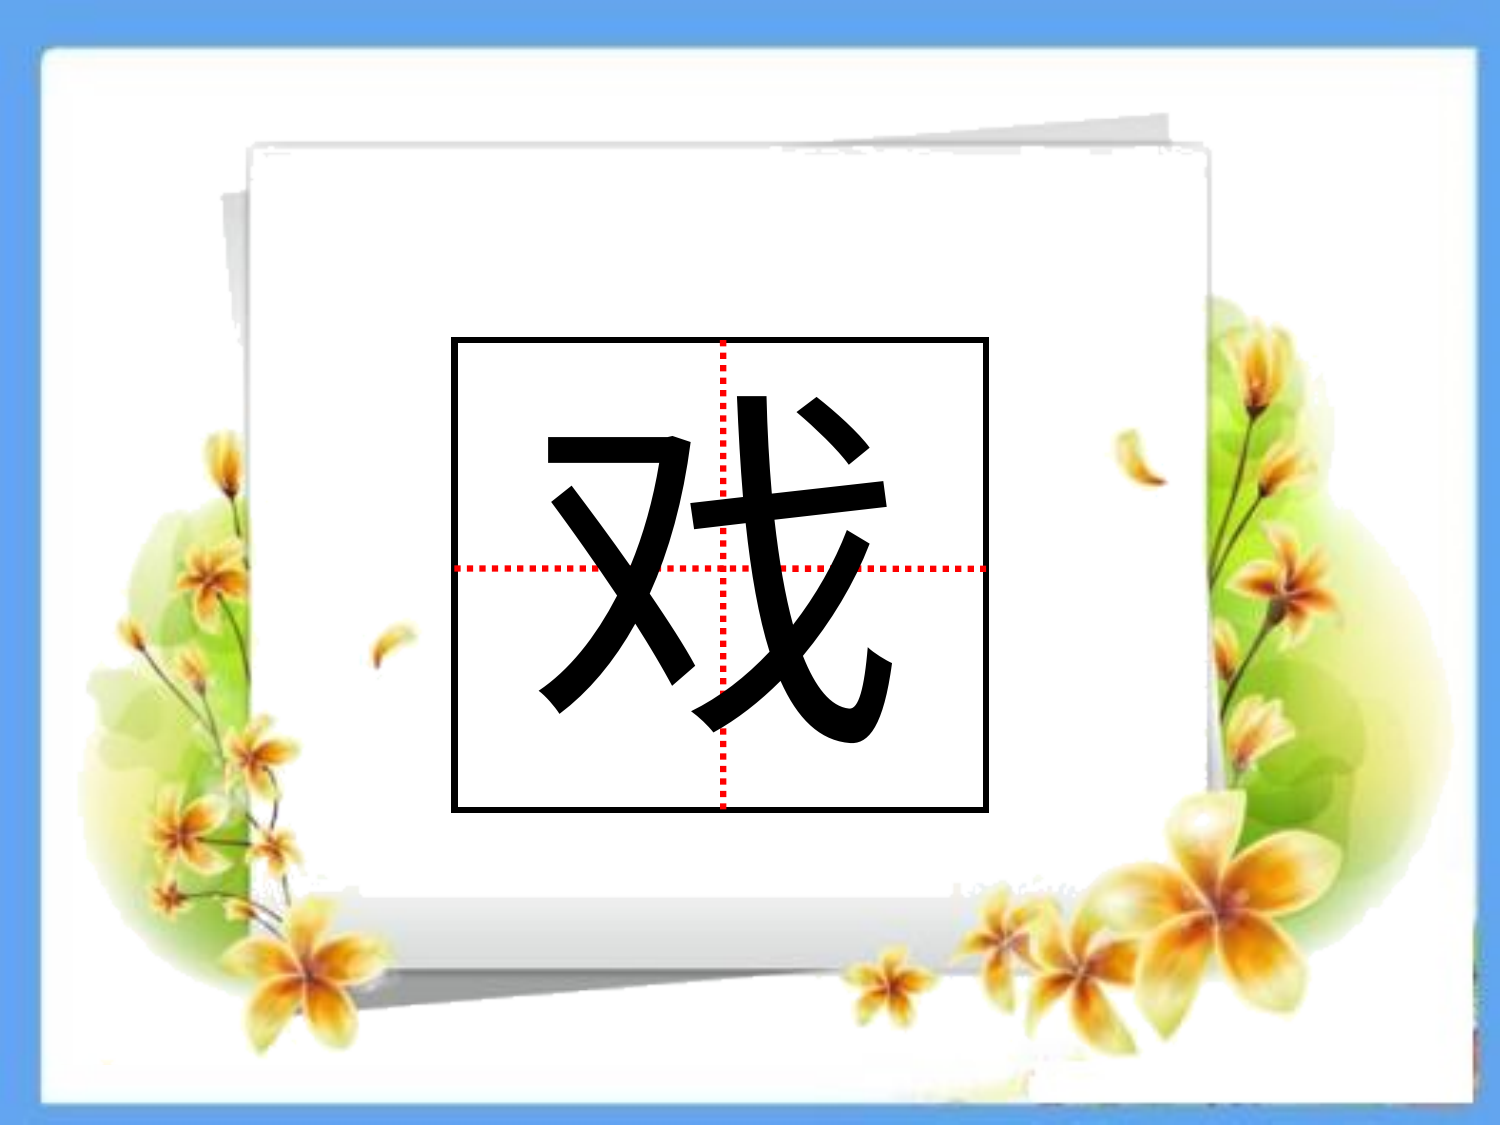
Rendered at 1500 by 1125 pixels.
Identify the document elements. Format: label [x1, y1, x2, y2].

picture [0, 0, 1500, 1125]
text_box [454, 339, 987, 810]
